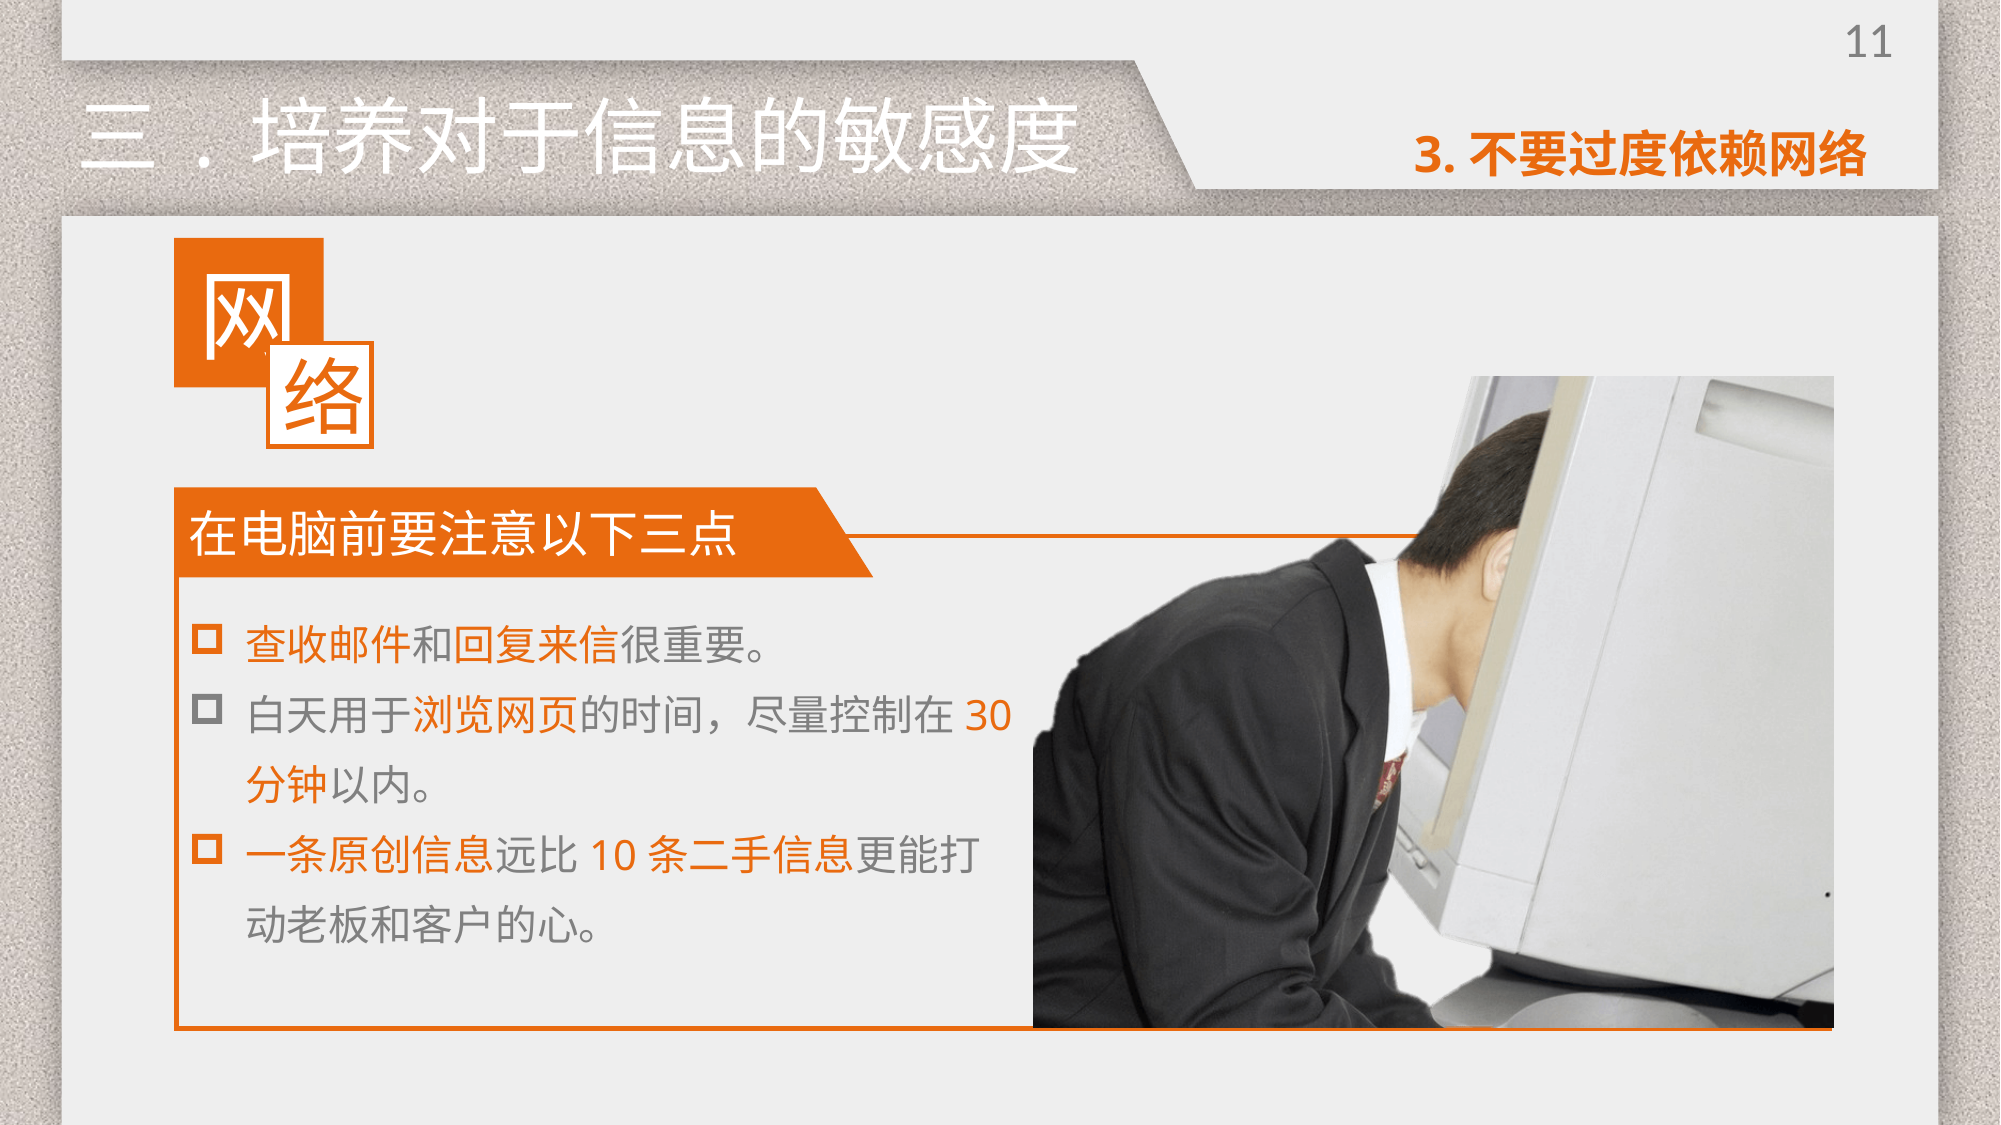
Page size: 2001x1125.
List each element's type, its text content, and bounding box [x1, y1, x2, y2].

text_box [60, 0, 1940, 191]
text_box 3.不要过度依赖网络 [1195, 115, 1884, 191]
text_box 三.培养对于信息的敏感度 [61, 76, 1134, 192]
text_box [61, 215, 1939, 1125]
picture [1033, 376, 1834, 1028]
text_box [174, 237, 372, 447]
text_box 在电脑前要注意以下三点 [173, 486, 876, 579]
text_box [175, 535, 1831, 1030]
text_box 11 [1797, 0, 1939, 75]
